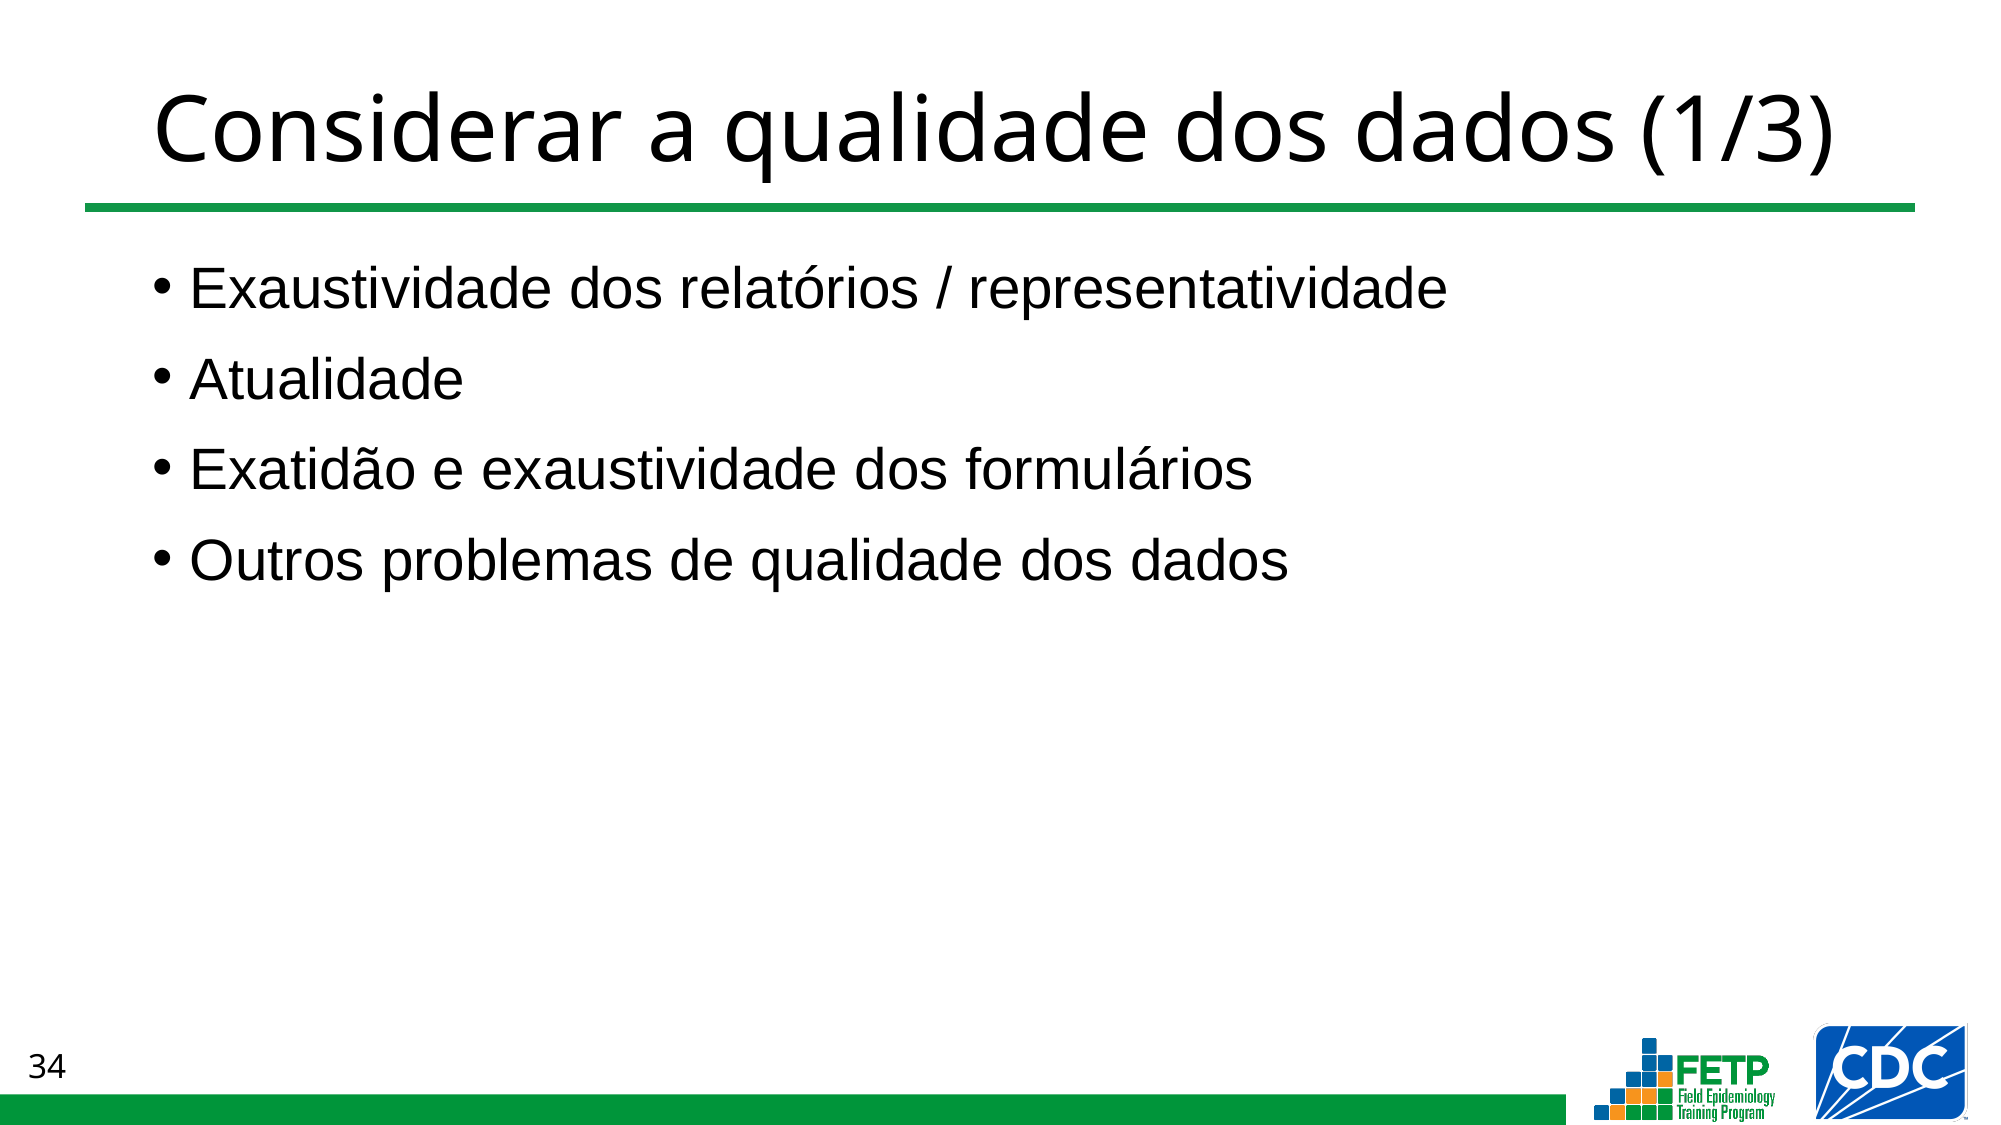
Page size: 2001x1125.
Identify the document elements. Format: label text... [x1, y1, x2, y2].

picture [1594, 1038, 1775, 1122]
list Exaustividade dos relatórios / representatividade Atualidade Exatidão e exaustividade dos formulários Outros problemas de qualidade dos dados [137, 242, 1863, 1004]
picture [1813, 1023, 1968, 1122]
title Considerar a qualidade dos dados (1/3) [137, 75, 1863, 207]
